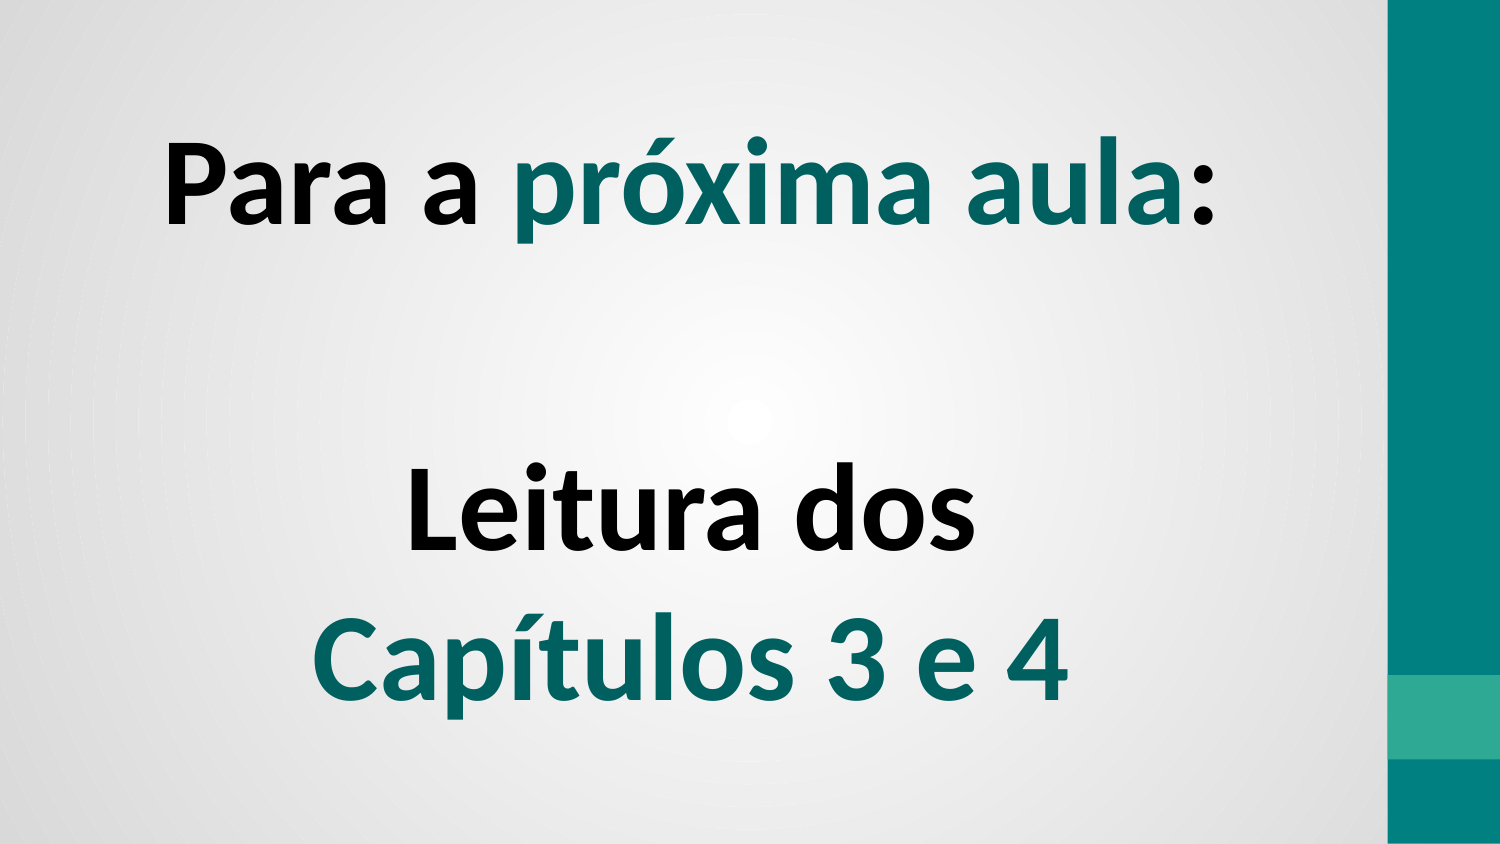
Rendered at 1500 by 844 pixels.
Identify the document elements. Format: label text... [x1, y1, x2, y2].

text_box Para a próxima aula: [124, 92, 1260, 258]
text_box Leitura dos Capítulos 3 e 4 [124, 418, 1260, 733]
